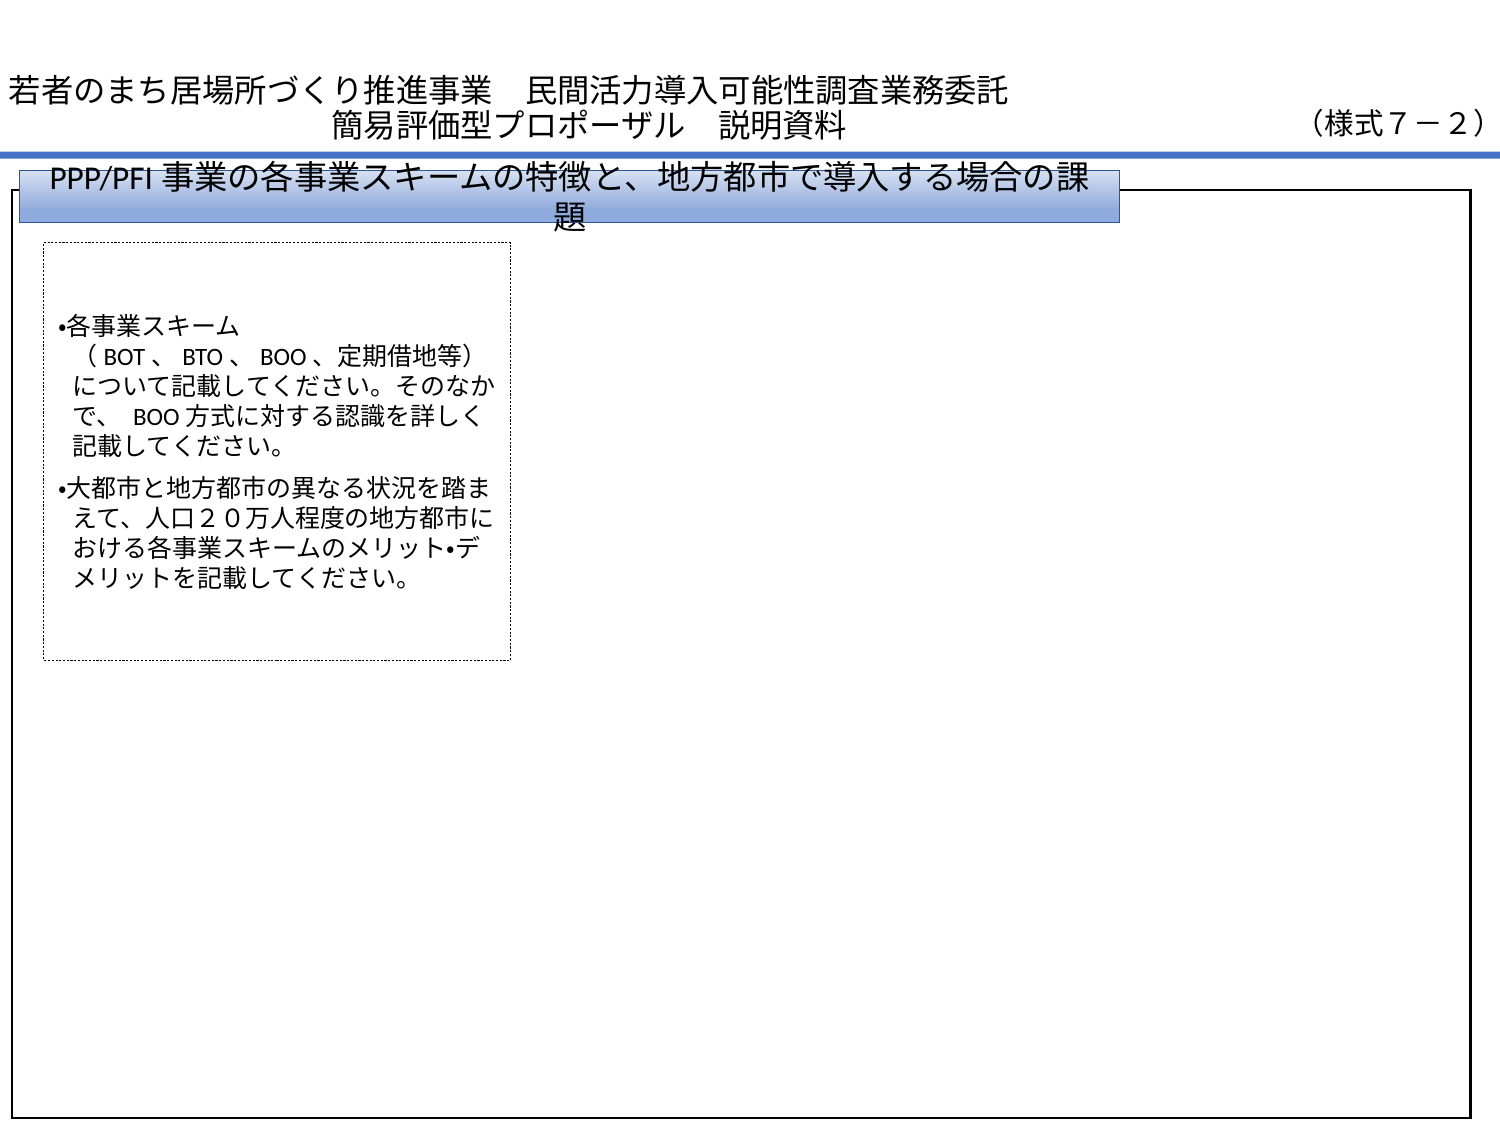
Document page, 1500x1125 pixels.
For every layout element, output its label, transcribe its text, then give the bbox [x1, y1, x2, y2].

text_box [11, 189, 1472, 1119]
text_box [0, 151, 1500, 160]
text_box 若者のまち居場所づくり推進事業 民間活力導入可能性調査業務委託 簡易評価型プロポーザル 説明資料 [0, 45, 1140, 151]
text_box ・各事業スキーム（BOT、BTO、BOO、定期借地等）について記載してください。そのなかで、 BOO方式に対する認識を詳しく記載してください。 ・大都市と地方都市の異なる状況を踏まえて、人口２０万人程度の地方都市における各事業スキームのメリット・デメリットを記載してください。 [42, 242, 512, 661]
text_box PPP/PFI事業の各事業スキームの特徴と、地方都市で導入する場合の課題 [19, 170, 1120, 223]
text_box （様式７－２） [1269, 92, 1500, 152]
